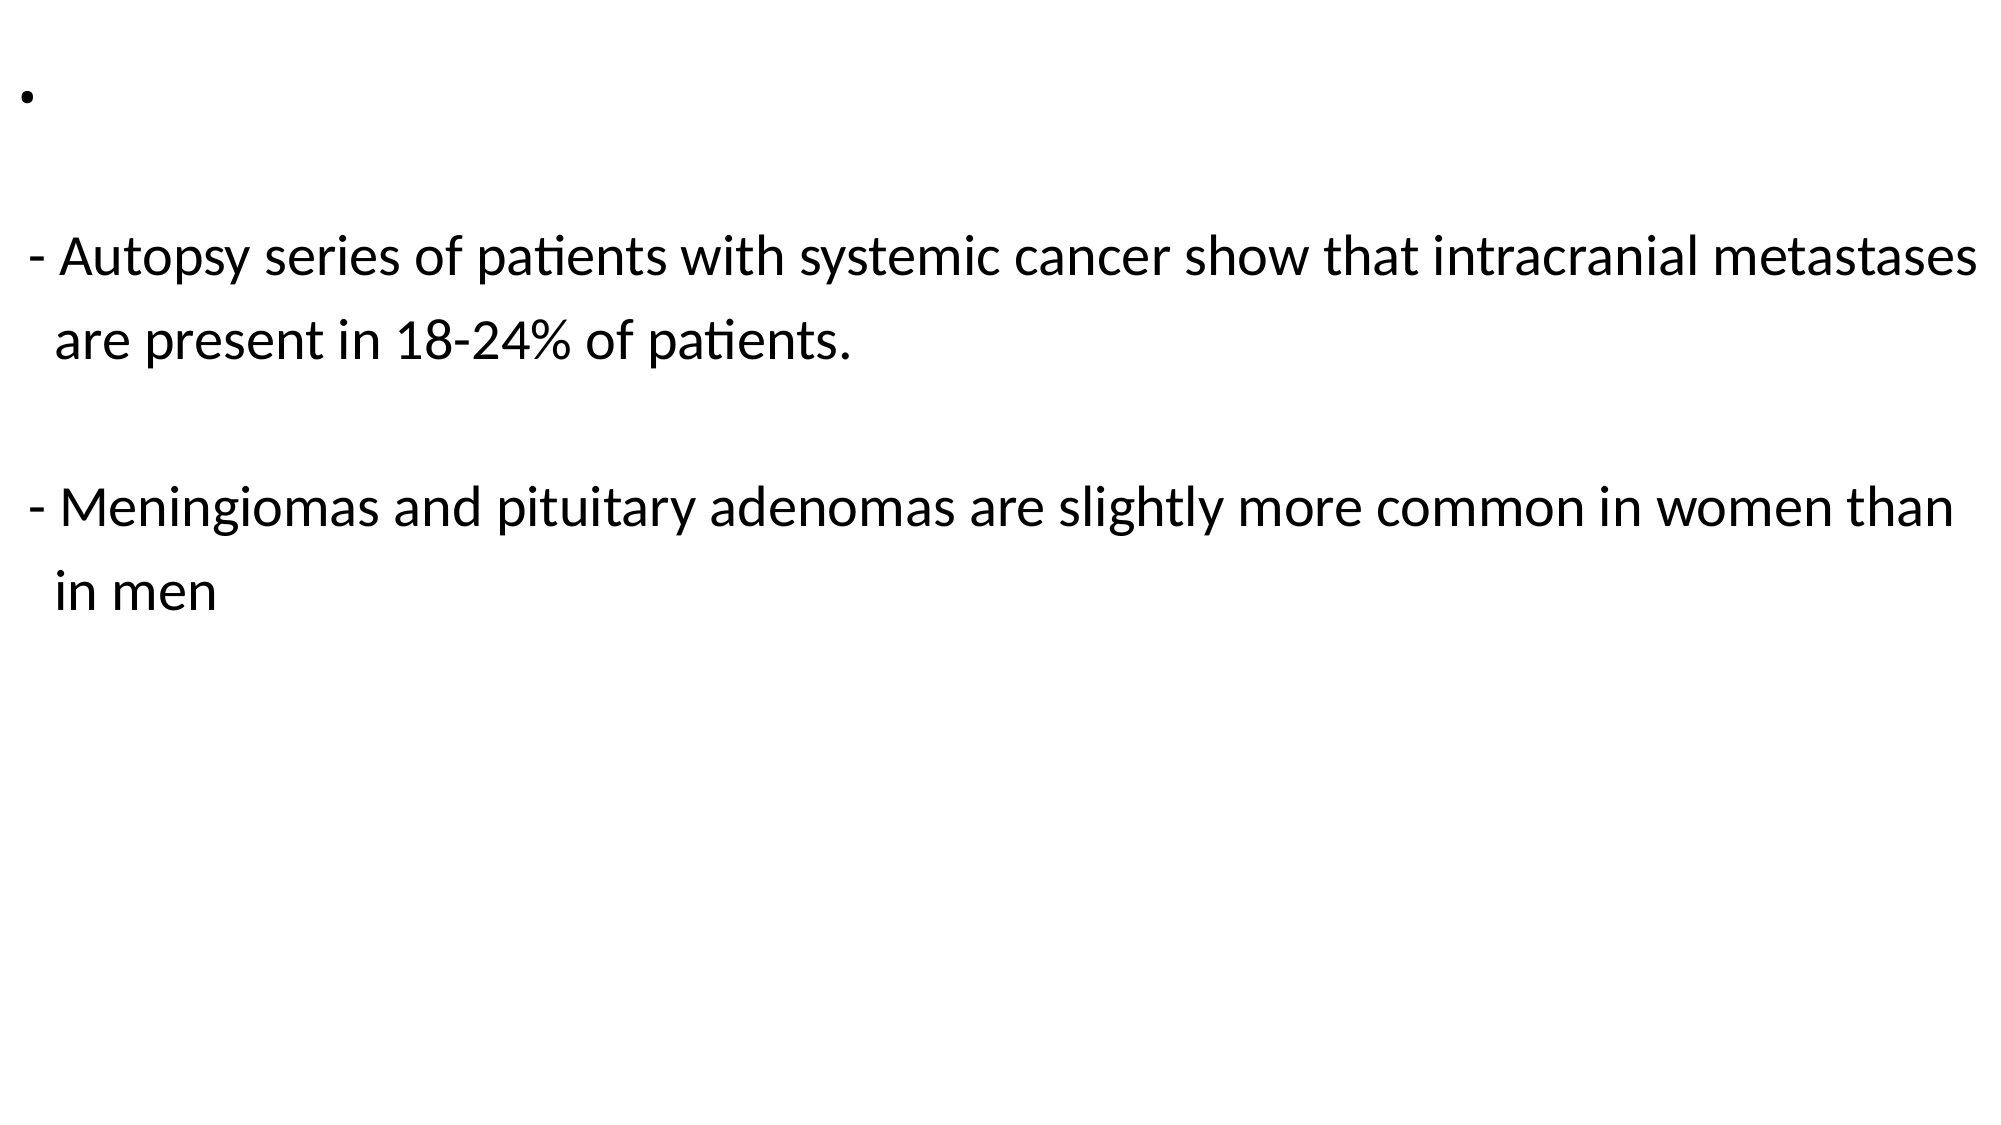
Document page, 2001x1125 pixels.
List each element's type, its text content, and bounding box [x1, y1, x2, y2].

list - Autopsy series of patients with systemic cancer show that intracranial metastases are present in 18-24% of patients. - Meningiomas and pituitary adenomas are slightly more common in women than in men [0, 126, 2000, 1125]
title . [0, 0, 1863, 126]
